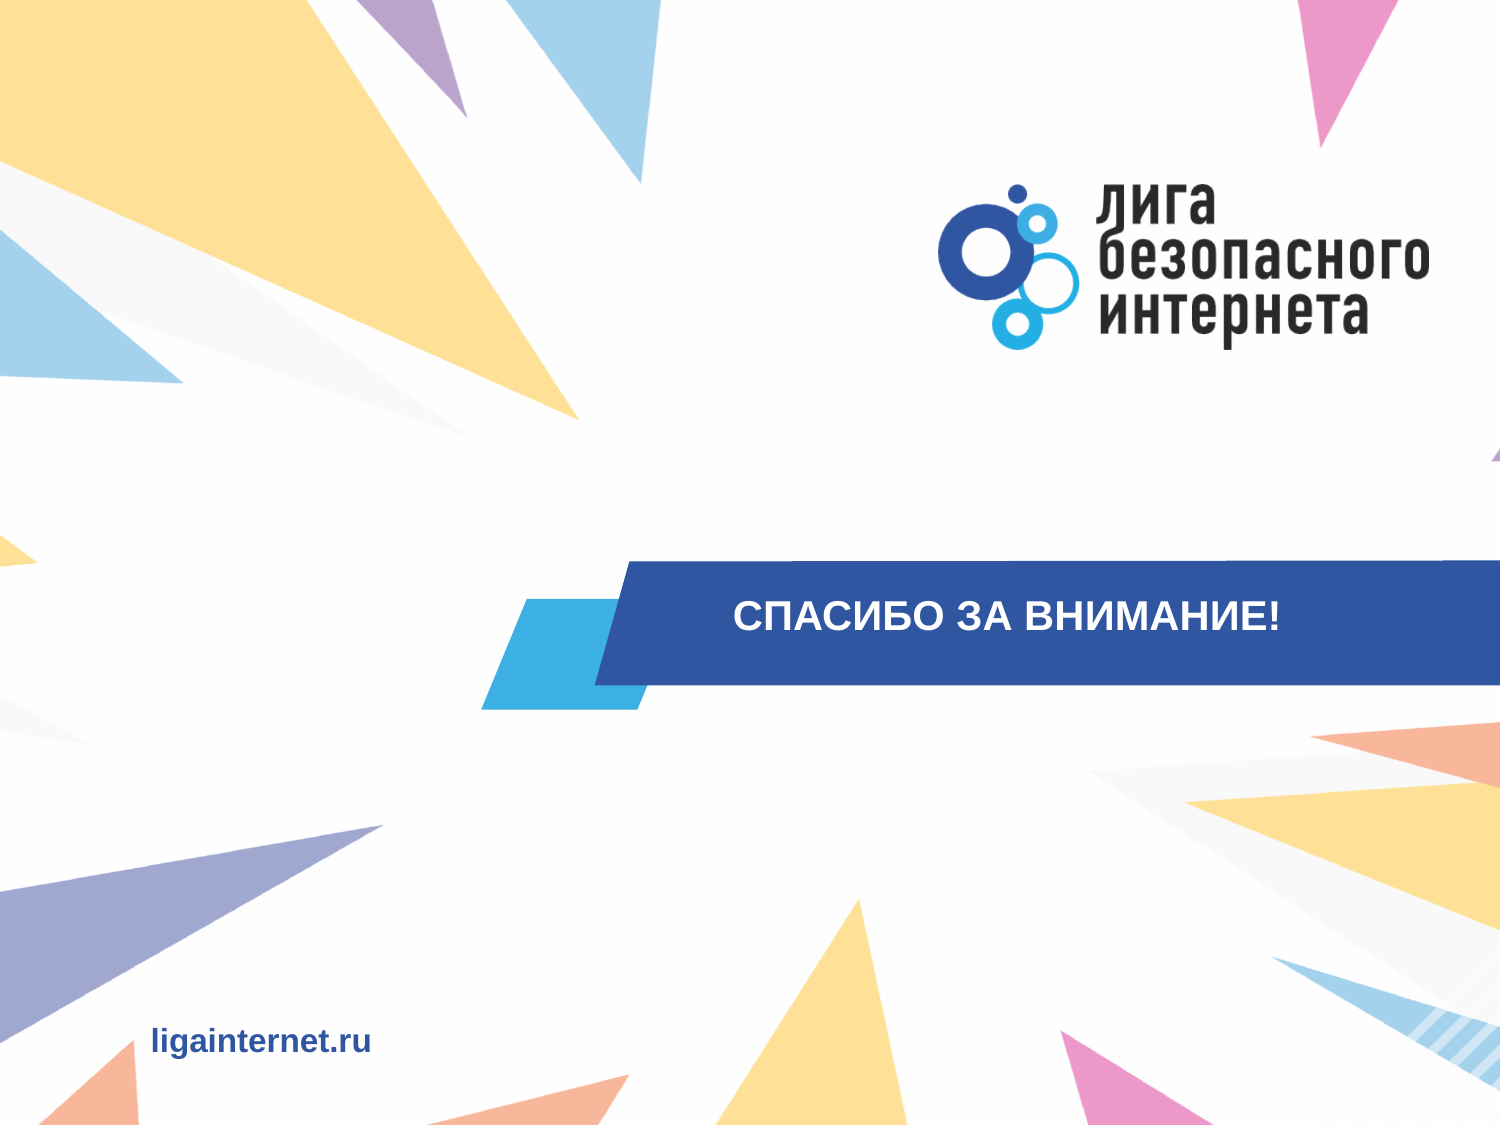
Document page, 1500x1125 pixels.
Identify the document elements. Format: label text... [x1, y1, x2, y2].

text_box ligainternet.ru [135, 1011, 809, 1066]
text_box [480, 560, 1500, 710]
picture [0, 0, 1500, 1125]
